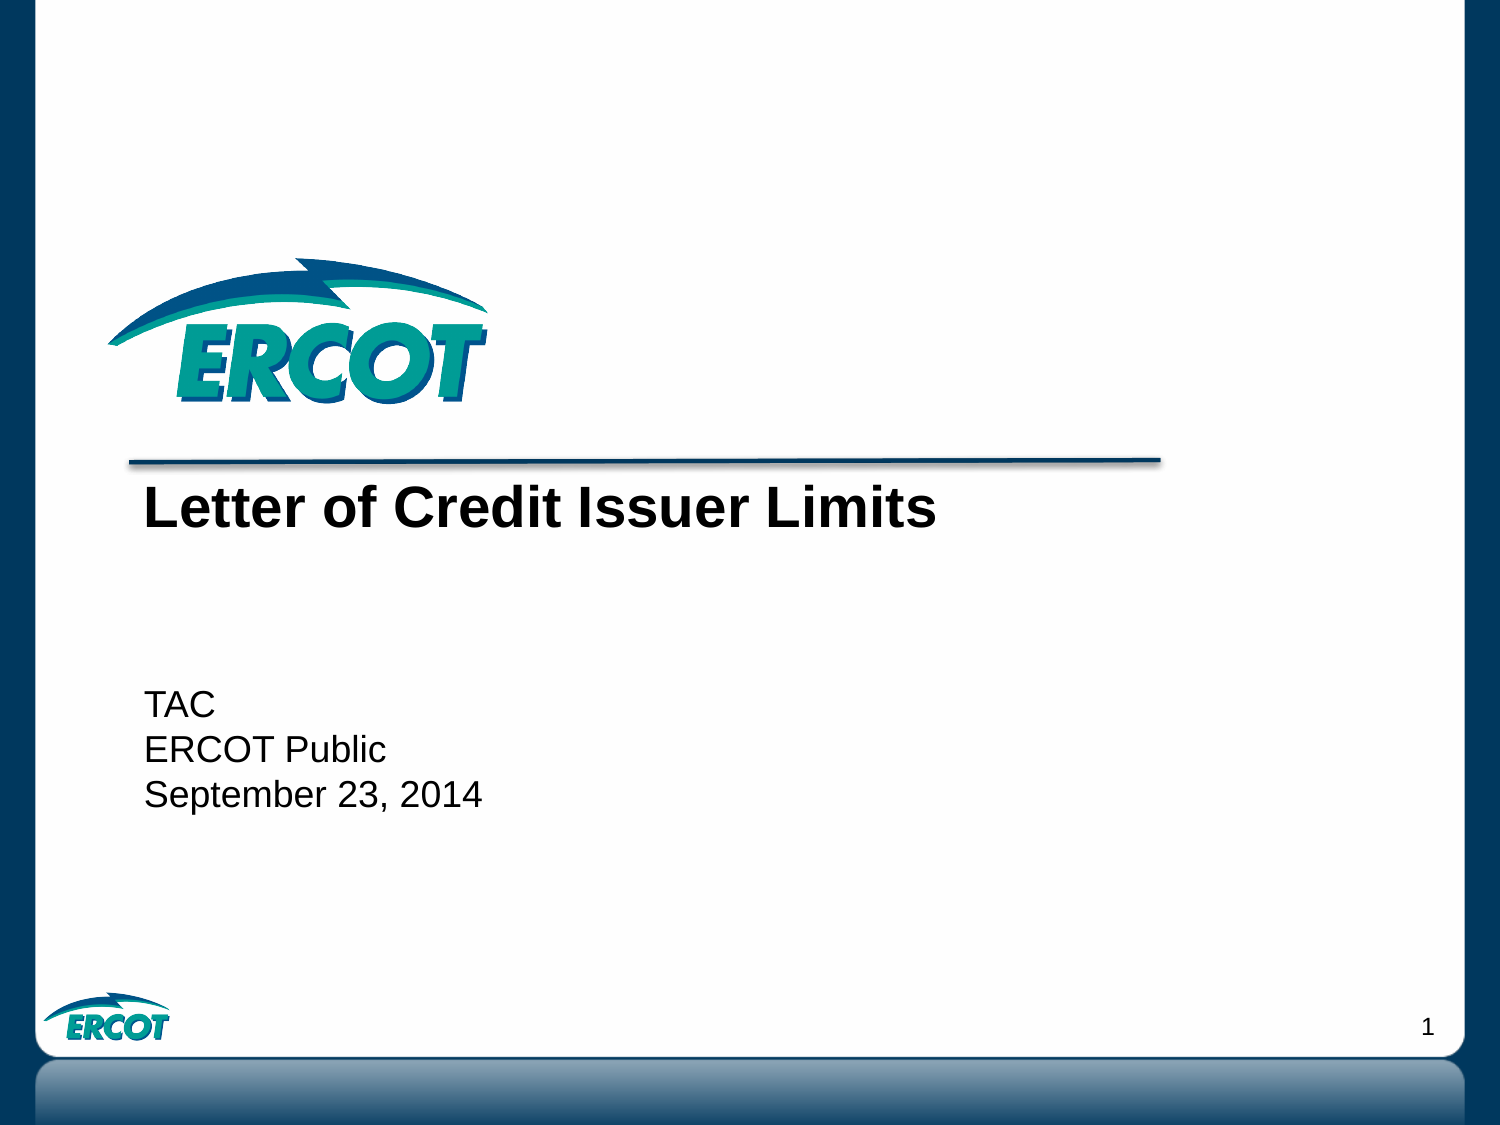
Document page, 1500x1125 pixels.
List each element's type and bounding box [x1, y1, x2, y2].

text_box [98, 245, 1367, 826]
picture [35, 0, 1465, 1125]
